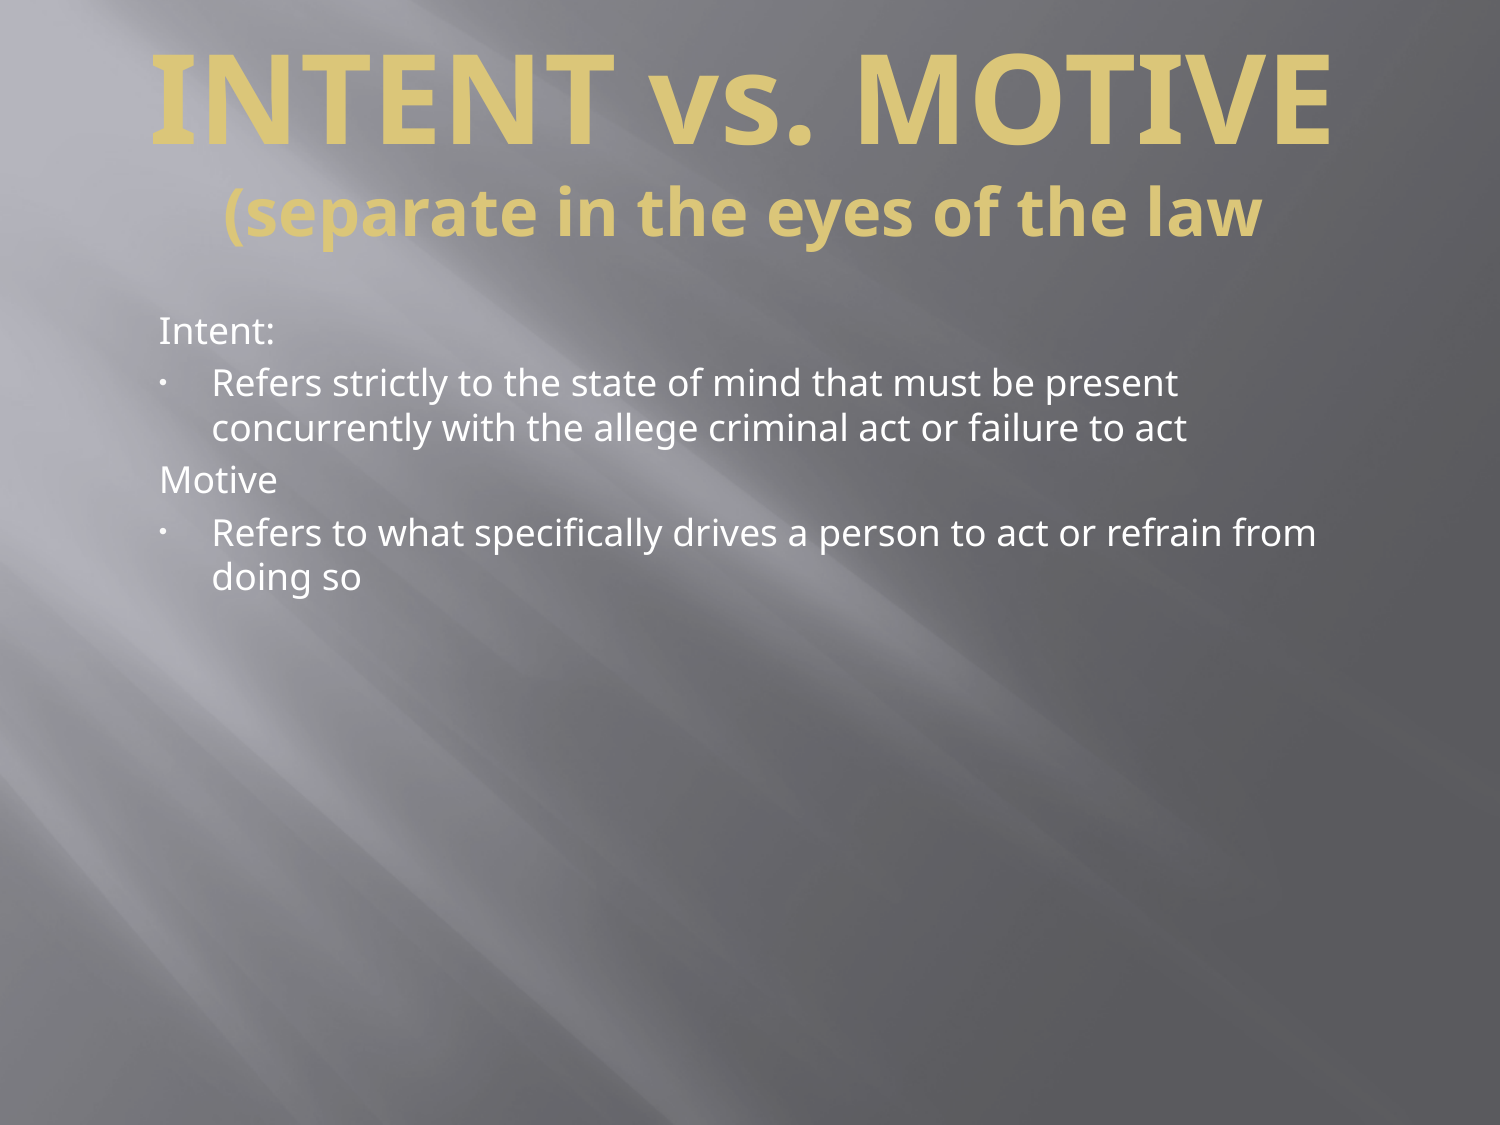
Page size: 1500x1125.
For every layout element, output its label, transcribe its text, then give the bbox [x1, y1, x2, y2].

list Intent: Refers strictly to the state of mind that must be present concurrently with the allege criminal act or failure to act Motive Refers to what specifically drives a person to act or refrain from doing so [137, 299, 1363, 613]
title INTENT vs. MOTIVE (separate in the eyes of the law [50, 62, 1438, 250]
